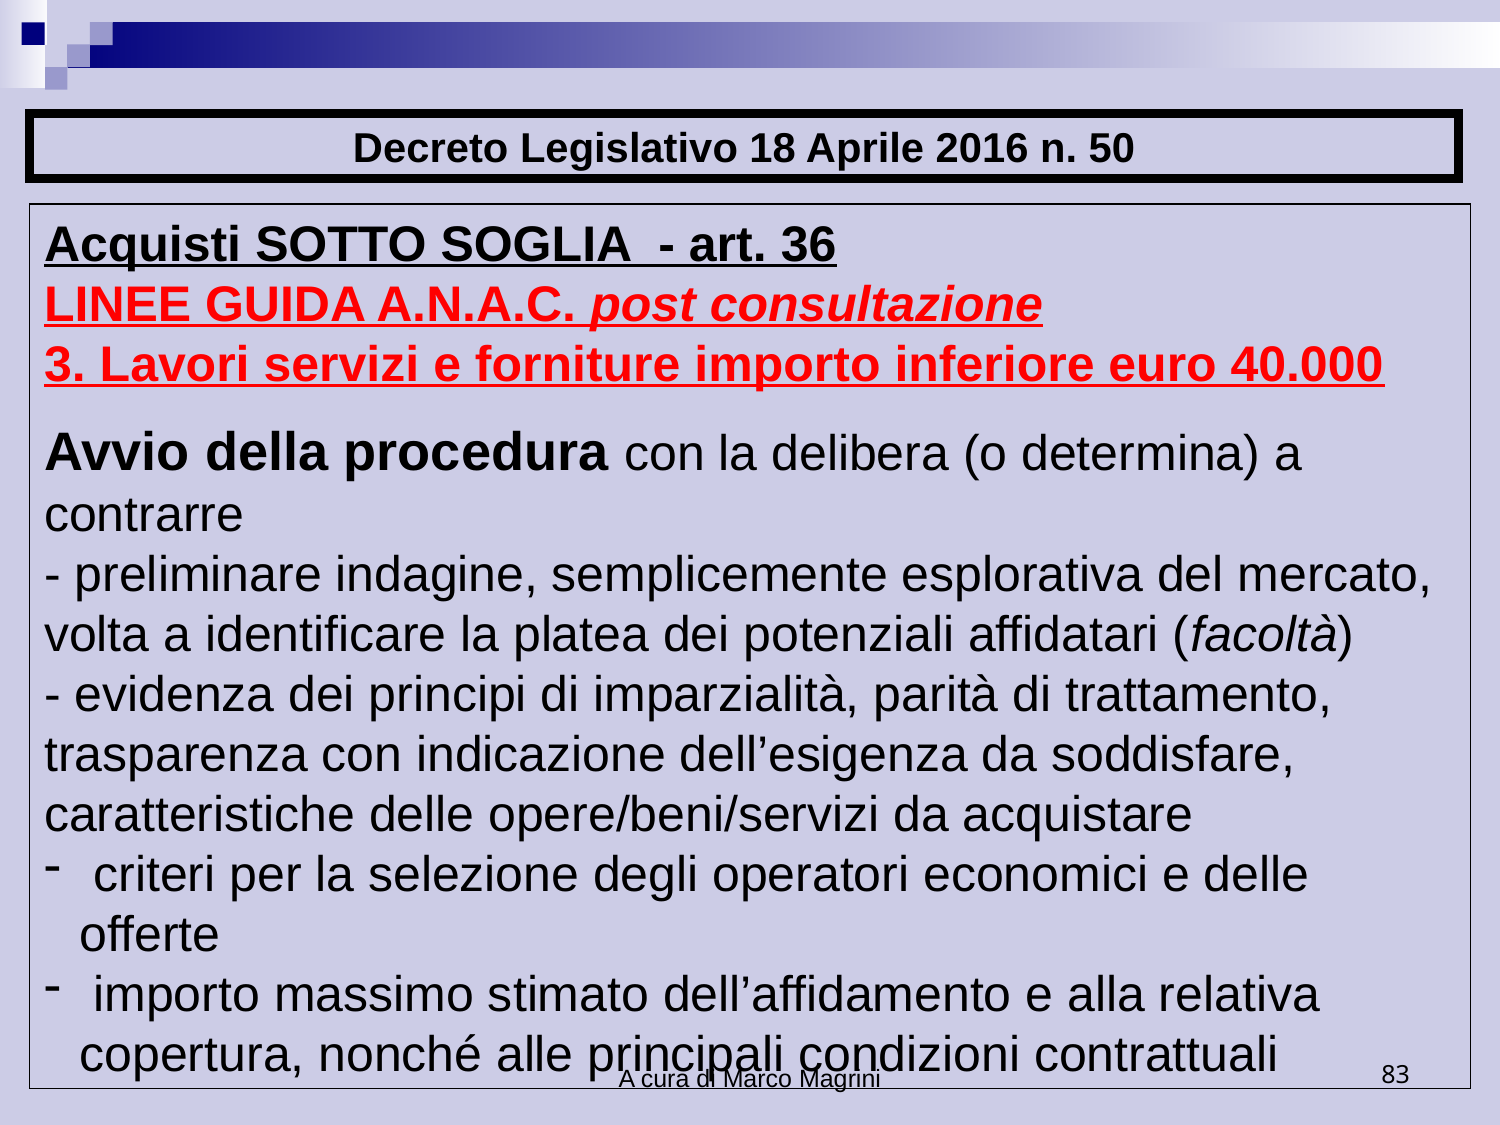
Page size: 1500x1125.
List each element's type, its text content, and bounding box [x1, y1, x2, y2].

footer A cura di Marco Magrini [512, 1025, 988, 1100]
text_box Acquisti SOTTO SOGLIA - art. 36 LINEE GUIDA A.N.A.C. post consultazione 3. Lavori servizi e forniture importo inferiore euro 40.000 Avvio della procedura con la delibera (o determina) a contrarre - preliminare indagine, semplicemente esplorativa del mercato, volta a identificare la platea dei potenziali affidatari (facoltà) - evidenza dei principi di imparzialità, parità di trattamento, trasparenza con indicazione dell’esigenza da soddisfare, caratteristiche delle opere/beni/servizi da acquistare criteri per la selezione degli operatori economici e delle offerte importo massimo stimato dell’affidamento e alla relativa copertura, nonché alle principali condizioni contrattuali [29, 203, 1471, 1089]
slide_number 83 [1074, 1025, 1425, 1100]
text_box Decreto Legislativo 18 Aprile 2016 n. 50 [29, 113, 1459, 179]
